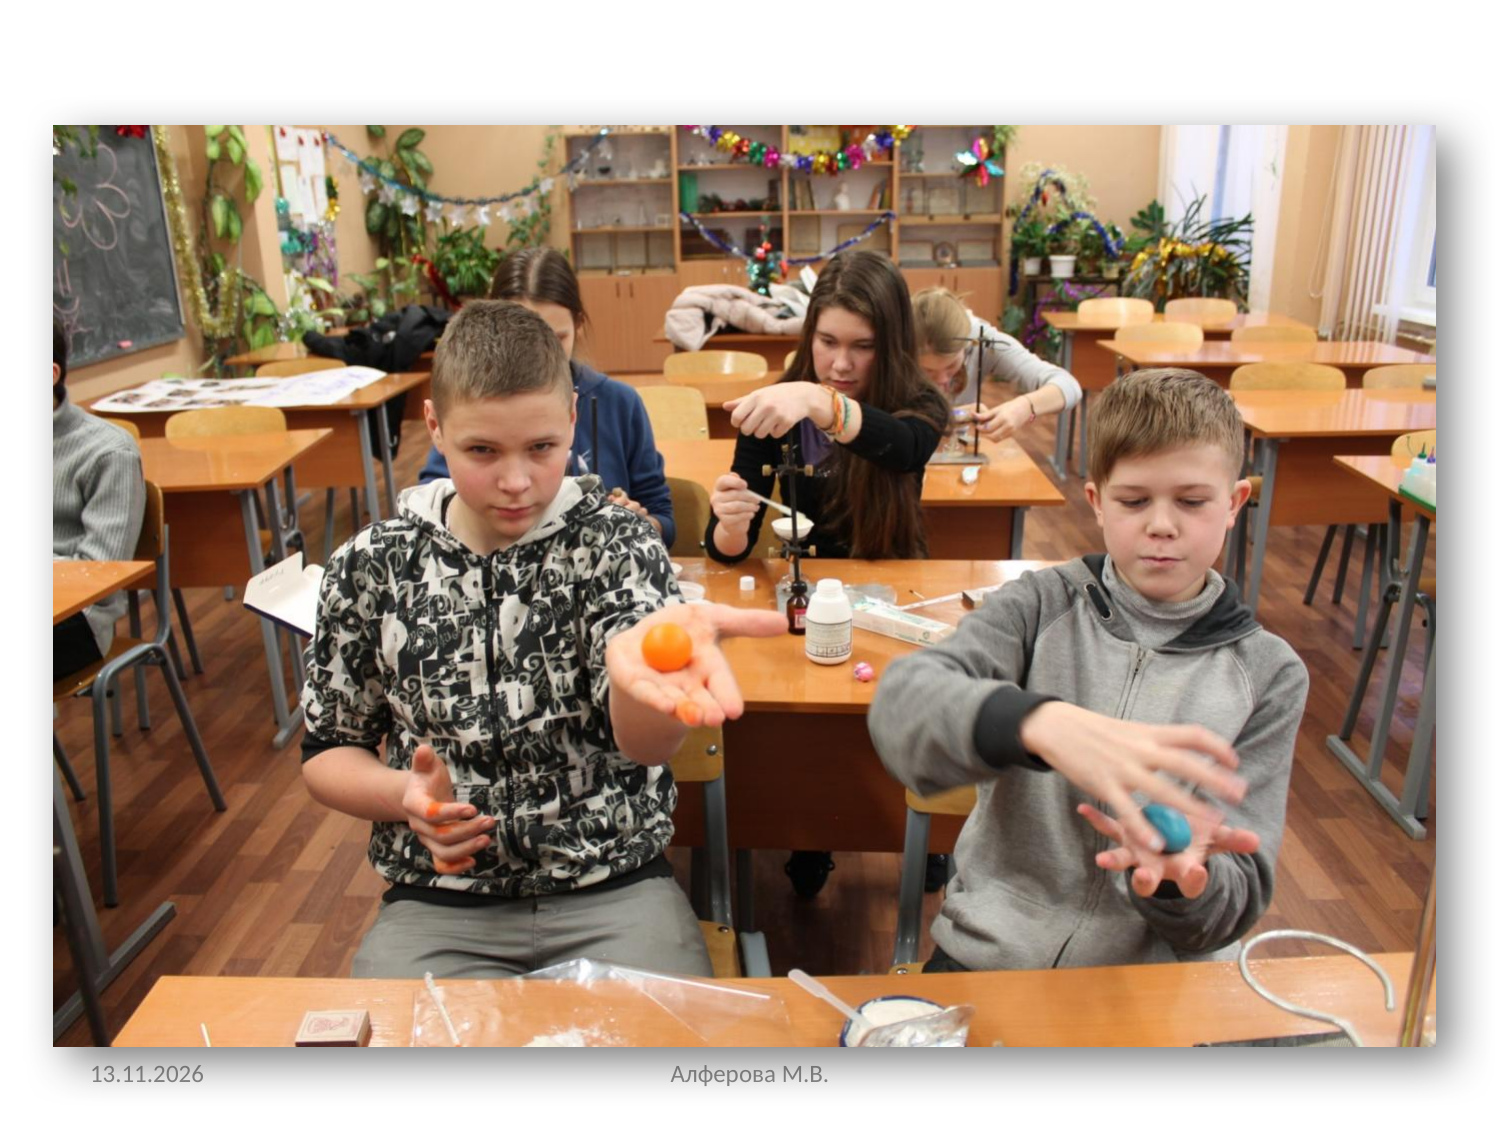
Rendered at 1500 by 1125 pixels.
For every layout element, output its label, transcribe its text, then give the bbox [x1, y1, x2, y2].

footer Алферова М.В. [512, 1055, 988, 1103]
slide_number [75, 1055, 425, 1103]
picture [52, 125, 1436, 1047]
